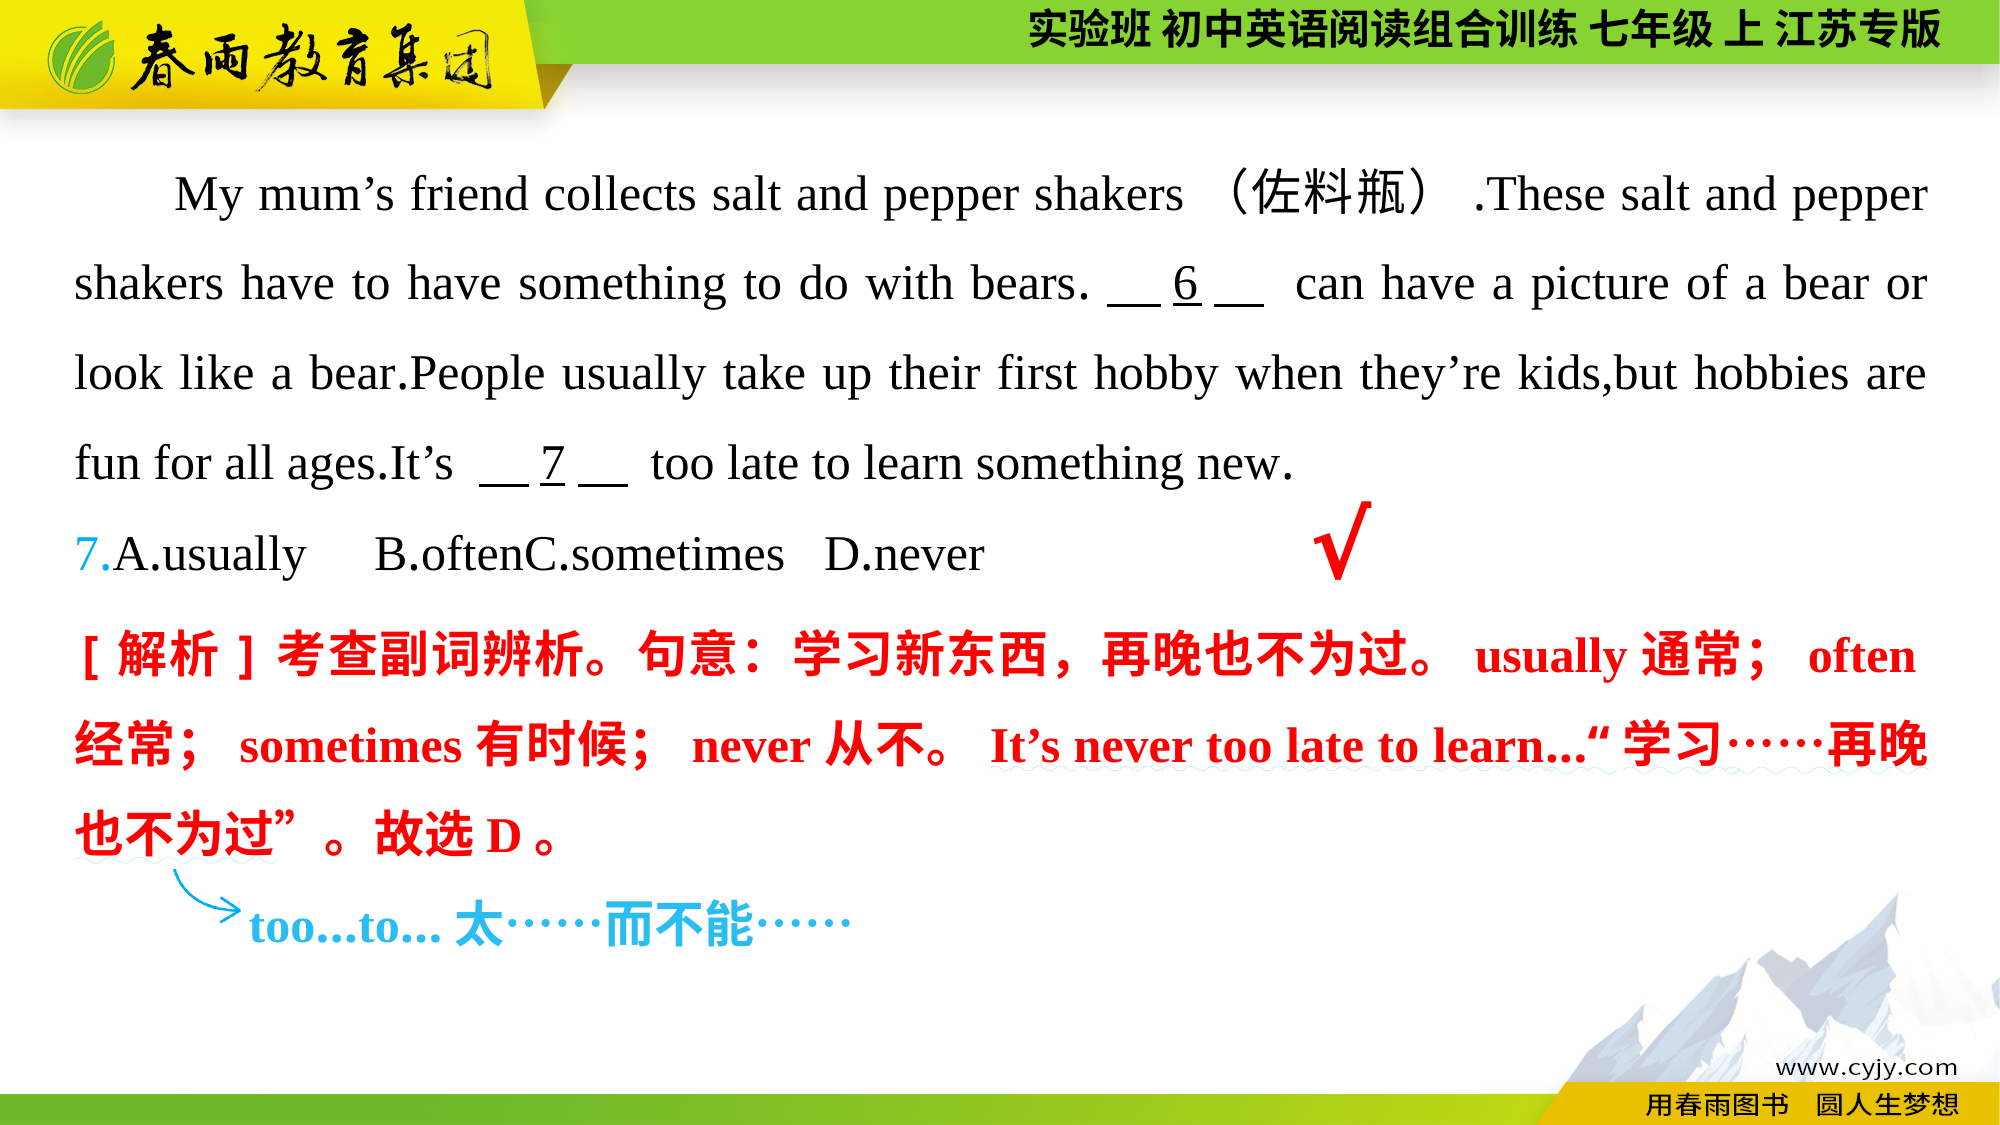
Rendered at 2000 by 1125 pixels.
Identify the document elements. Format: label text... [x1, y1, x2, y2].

picture [0, 0, 2000, 1125]
text_box [解析]考查副词辨析。句意：学习新东西，再晚也不为过。usually通常；often经常；sometimes有时候；never从不。It’s never too late to learn...“学习……再晚也不为过”。故选D。 too...to...太……而不能…… [59, 585, 1944, 961]
list My mum’s friend collects salt and pepper shakers（佐料瓶）.These salt and pepper shakers have to have something to do with bears. 6 can have a picture of a bear or look like a bear.People usually take up their first hobby when they’re kids,but hobbies are fun for all ages.It’s 7 too late to learn something new. 7.A.usually B.often C.sometimes D.never [59, 122, 1944, 585]
